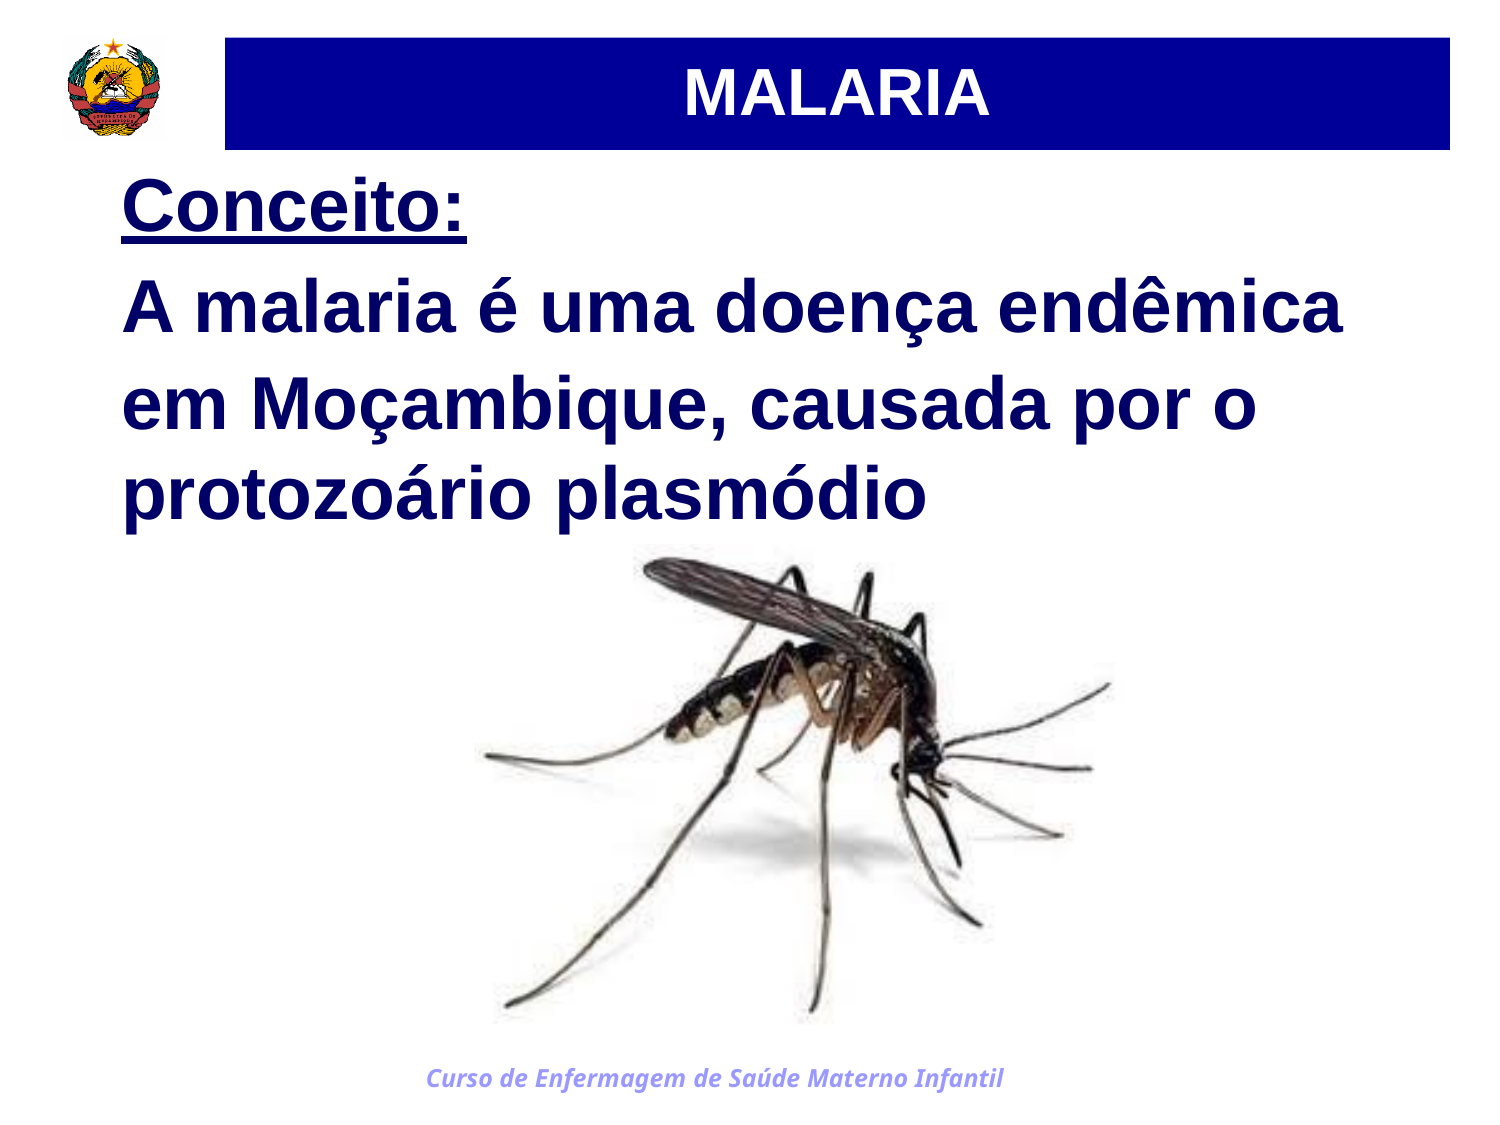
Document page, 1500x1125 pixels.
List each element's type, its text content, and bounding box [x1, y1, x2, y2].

text_box plasmódio [552, 455, 943, 535]
text_box MALARIA [225, 37, 1450, 150]
text_box protozoário [119, 455, 547, 535]
text_box Curso de Enfermagem de Saúde Materno Infantil [423, 1064, 1118, 1094]
text_box por [1069, 365, 1206, 445]
text_box [62, 37, 165, 139]
text_box Conceito: A malaria é uma doença endêmica [119, 167, 1360, 355]
text_box o [1210, 365, 1273, 445]
text_box em Moçambique, causada [119, 365, 1064, 445]
text_box [474, 544, 1125, 1027]
